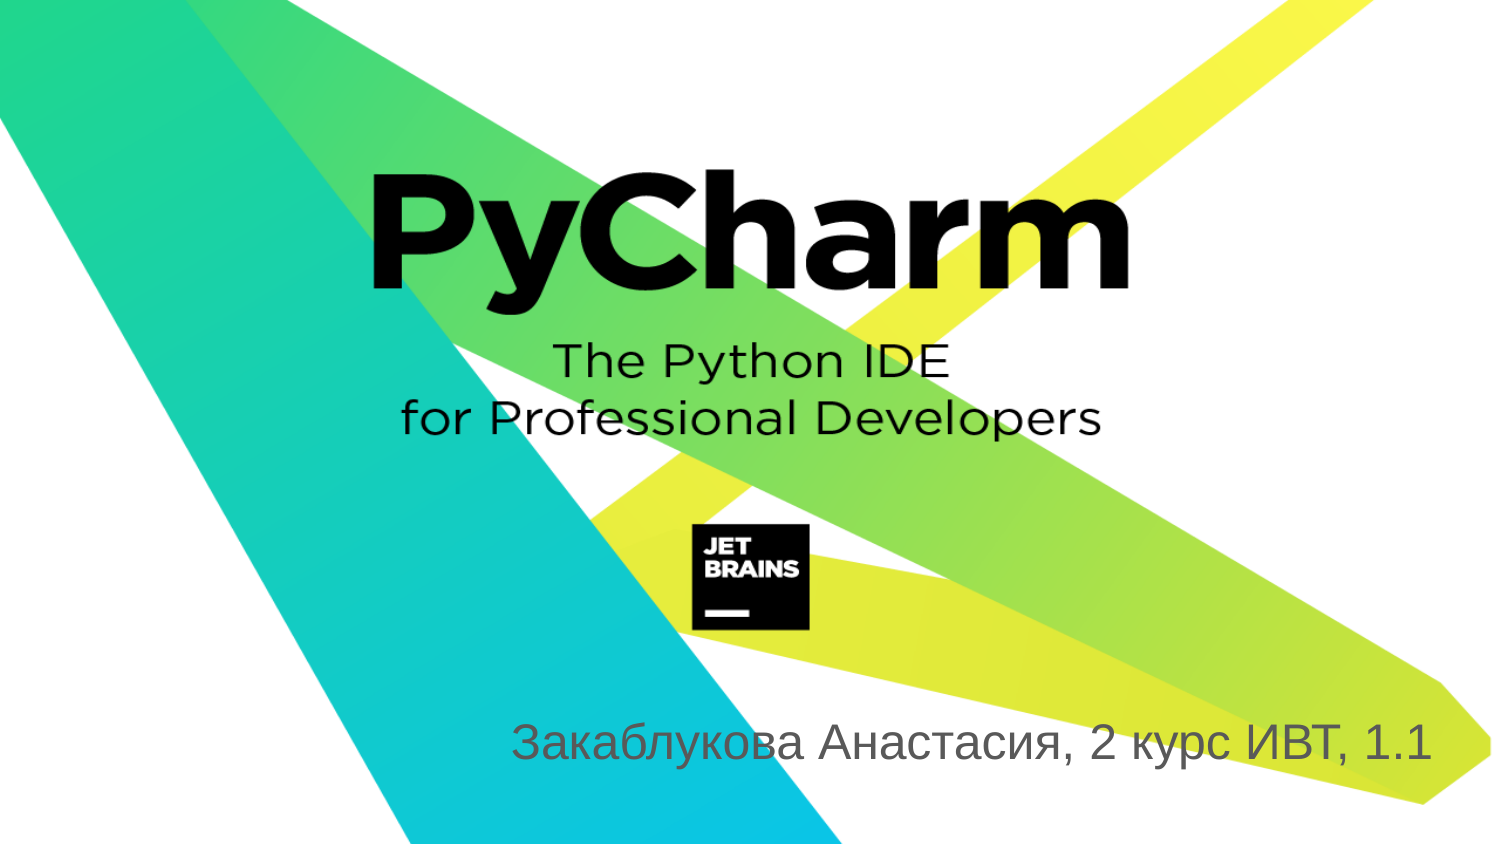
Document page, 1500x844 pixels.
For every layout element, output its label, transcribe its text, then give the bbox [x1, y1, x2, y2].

title [44, 201, 1443, 538]
subtitle Закаблукова Анастасия, 2 курс ИВТ, 1.1 [51, 698, 1449, 829]
picture [0, 0, 1500, 844]
